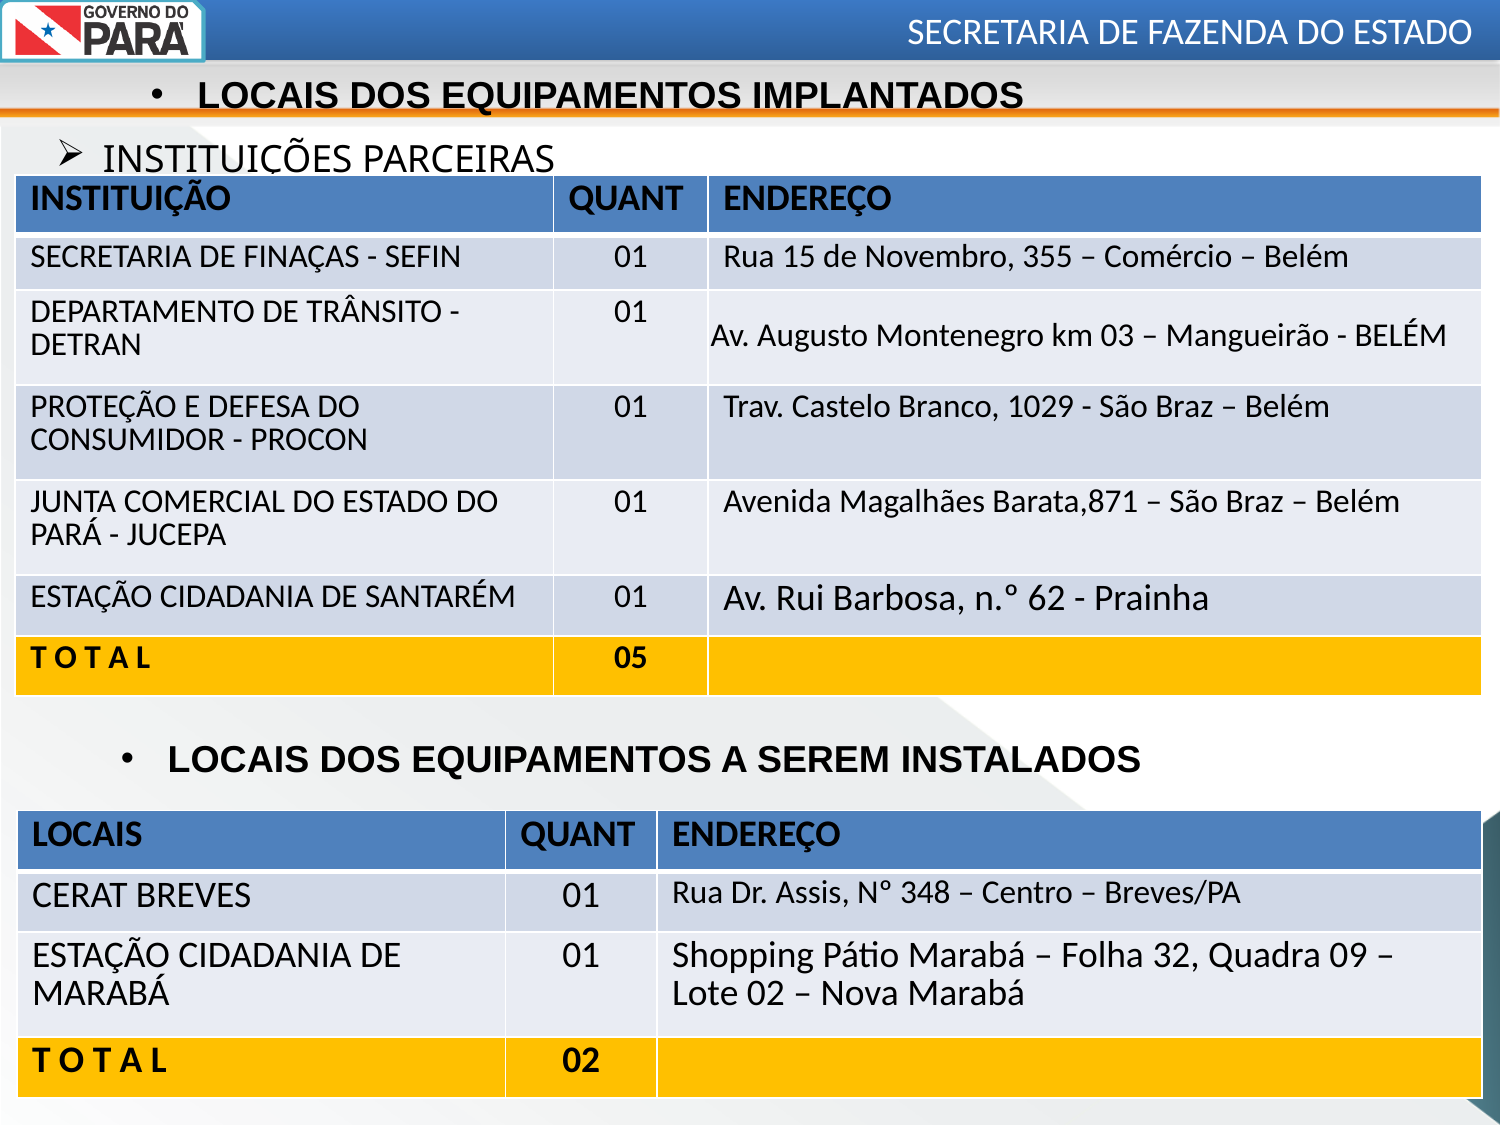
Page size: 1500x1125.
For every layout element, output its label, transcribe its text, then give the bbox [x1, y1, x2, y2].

table_cell Rua Dr. Assis, Nº 348 – Centro – Breves/PA [658, 874, 1481, 931]
table_cell DEPARTAMENTO DE TRÂNSITO - DETRAN [16, 291, 553, 384]
table_cell Trav. Castelo Branco, 1029 - São Braz – Belém [709, 386, 1481, 479]
text_box SECRETARIA DE FAZENDA DO ESTADO [205, 0, 1500, 60]
table_cell ESTAÇÃO CIDADANIA DE MARABÁ [18, 933, 505, 1036]
table_header QUANT [506, 811, 656, 869]
table_cell 01 [554, 238, 707, 289]
table_cell Av. Rui Barbosa, n.º 62 - Prainha [709, 576, 1481, 635]
table_cell Av. Augusto Montenegro km 03 – Mangueirão - BELÉM [709, 291, 1481, 384]
table_cell Avenida Magalhães Barata,871 – São Braz – Belém [709, 481, 1481, 574]
table_cell 01 [554, 291, 707, 384]
table_cell SECRETARIA DE FINAÇAS - SEFIN [16, 238, 553, 289]
table_cell 02 [506, 1038, 656, 1097]
table_cell 01 [554, 386, 707, 479]
text_box INSTITUIÇÕES PARCEIRAS [41, 127, 715, 174]
text_box LOCAIS DOS EQUIPAMENTOS A SEREM INSTALADOS [106, 727, 1239, 788]
table_cell [709, 637, 1481, 695]
table_cell T O T A L [16, 637, 553, 695]
table_header ENDEREÇO [658, 811, 1481, 869]
table_cell 01 [506, 874, 656, 931]
table_cell 05 [554, 637, 707, 695]
table_header ENDEREÇO [709, 176, 1481, 232]
table_cell JUNTA COMERCIAL DO ESTADO DO PARÁ - JUCEPA [16, 481, 553, 574]
table_cell [658, 1038, 1481, 1097]
table_cell 01 [554, 481, 707, 574]
table_cell Rua 15 de Novembro, 355 – Comércio – Belém [709, 238, 1481, 289]
text_box LOCAIS DOS EQUIPAMENTOS IMPLANTADOS [135, 63, 1269, 124]
table_cell PROTEÇÃO E DEFESA DO CONSUMIDOR - PROCON [16, 386, 553, 479]
table_cell 01 [506, 933, 656, 1036]
table_header QUANT [554, 176, 707, 232]
table_cell 01 [554, 576, 707, 635]
table_header INSTITUIÇÃO [16, 176, 553, 232]
picture [0, 60, 1500, 1125]
table_cell ESTAÇÃO CIDADANIA DE SANTARÉM [16, 576, 553, 635]
table_cell CERAT BREVES [18, 874, 505, 931]
table_cell Shopping Pátio Marabá – Folha 32, Quadra 09 – Lote 02 – Nova Marabá [658, 933, 1481, 1036]
table_cell T O T A L [18, 1038, 505, 1097]
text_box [0, 0, 204, 61]
table_header LOCAIS [18, 811, 505, 869]
